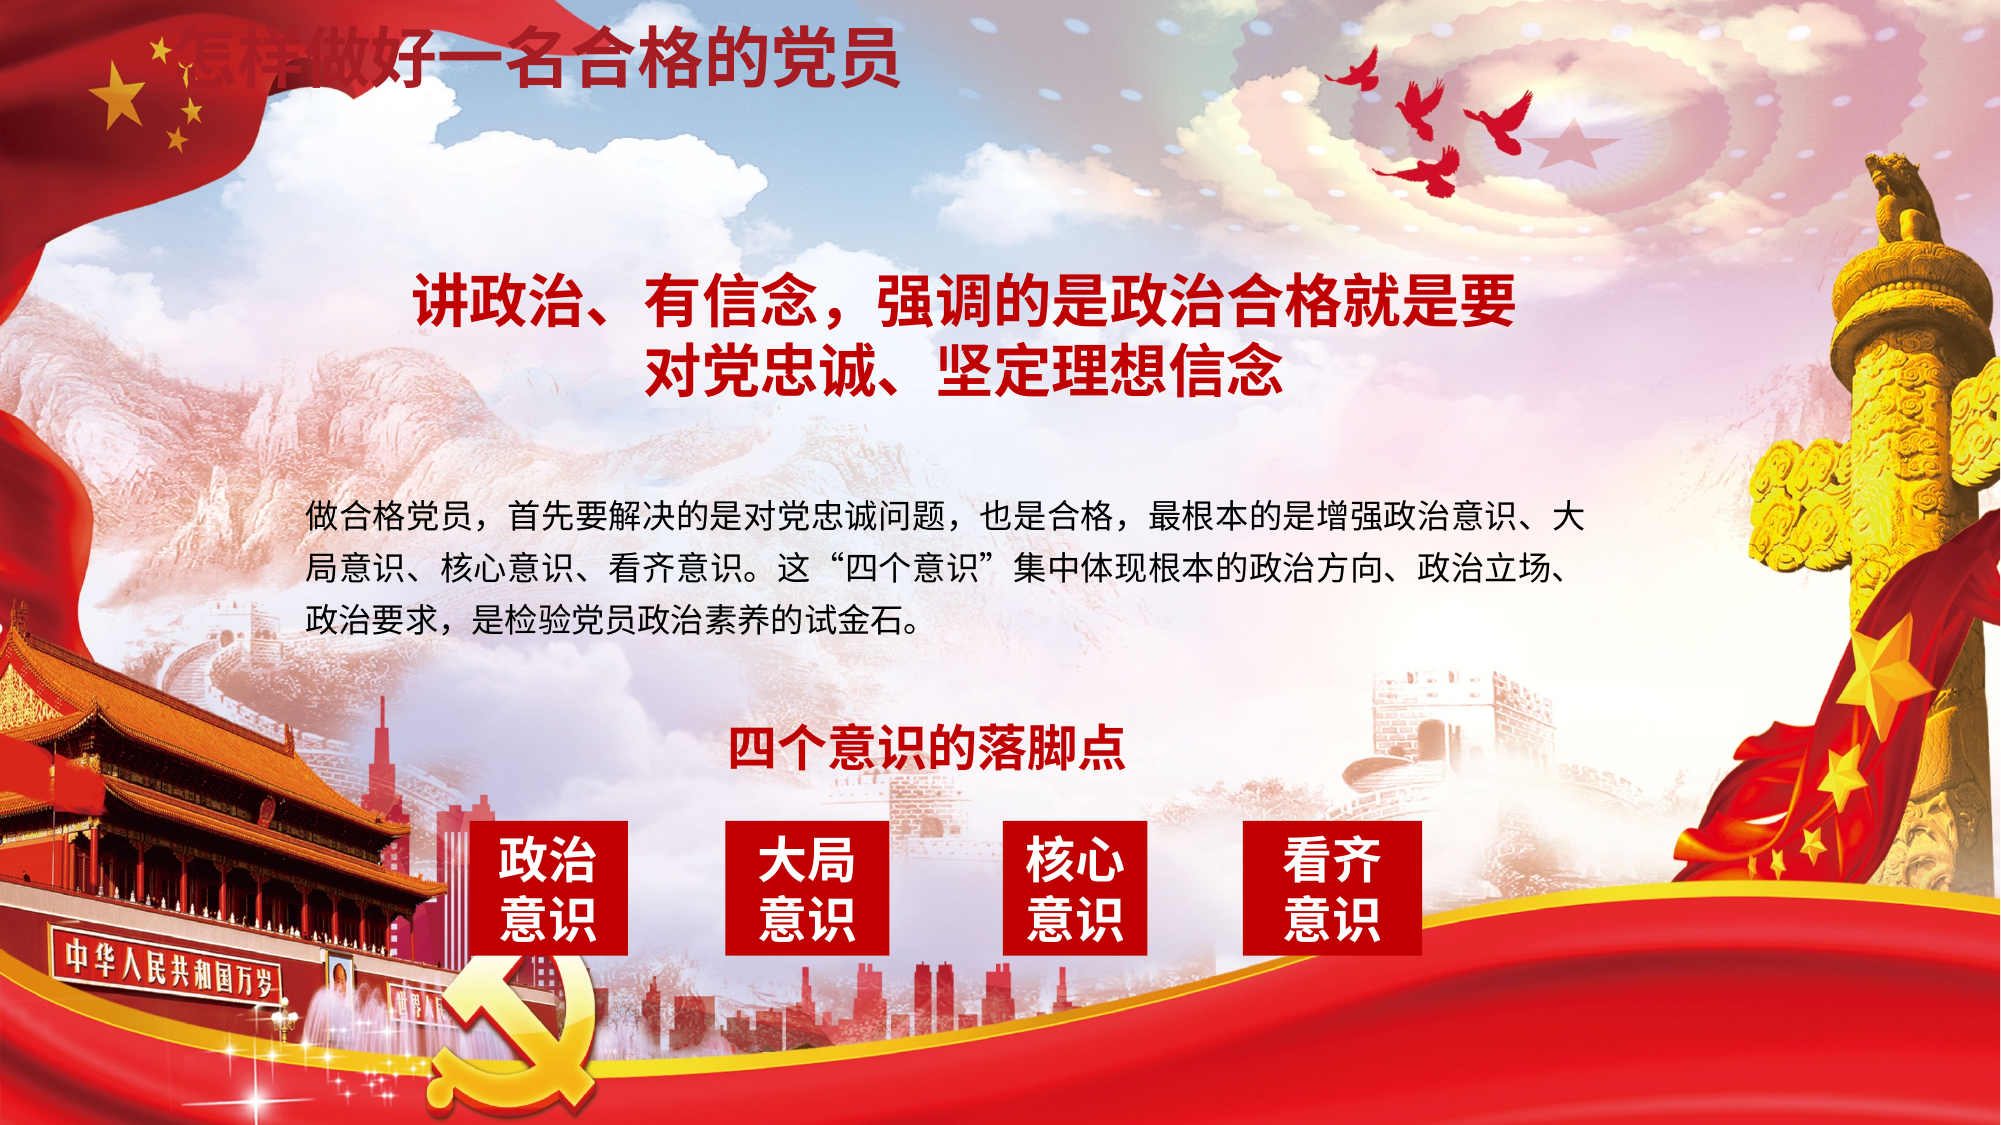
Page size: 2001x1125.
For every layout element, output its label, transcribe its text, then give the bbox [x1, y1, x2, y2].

text_box 看齐意识 [1242, 820, 1423, 956]
text_box 做合格党员，首先要解决的是对党忠诚问题，也是合格，最根本的是增强政治意识、大局意识、核心意识、看齐意识。这“四个意识”集中体现根本的政治方向、政治立场、政治要求，是检验党员政治素养的试金石。 [290, 476, 1600, 647]
text_box 讲政治、有信念，强调的是政治合格就是要对党忠诚、坚定理想信念 [387, 257, 1541, 412]
text_box 核心意识 [1002, 820, 1148, 956]
text_box 政治 意识 [469, 820, 628, 956]
title 怎样做好一名合格的党员 [155, 10, 1132, 113]
text_box 大局意识 [725, 820, 890, 956]
picture [0, 0, 2001, 1125]
text_box 四个意识的落脚点 [706, 679, 1148, 785]
